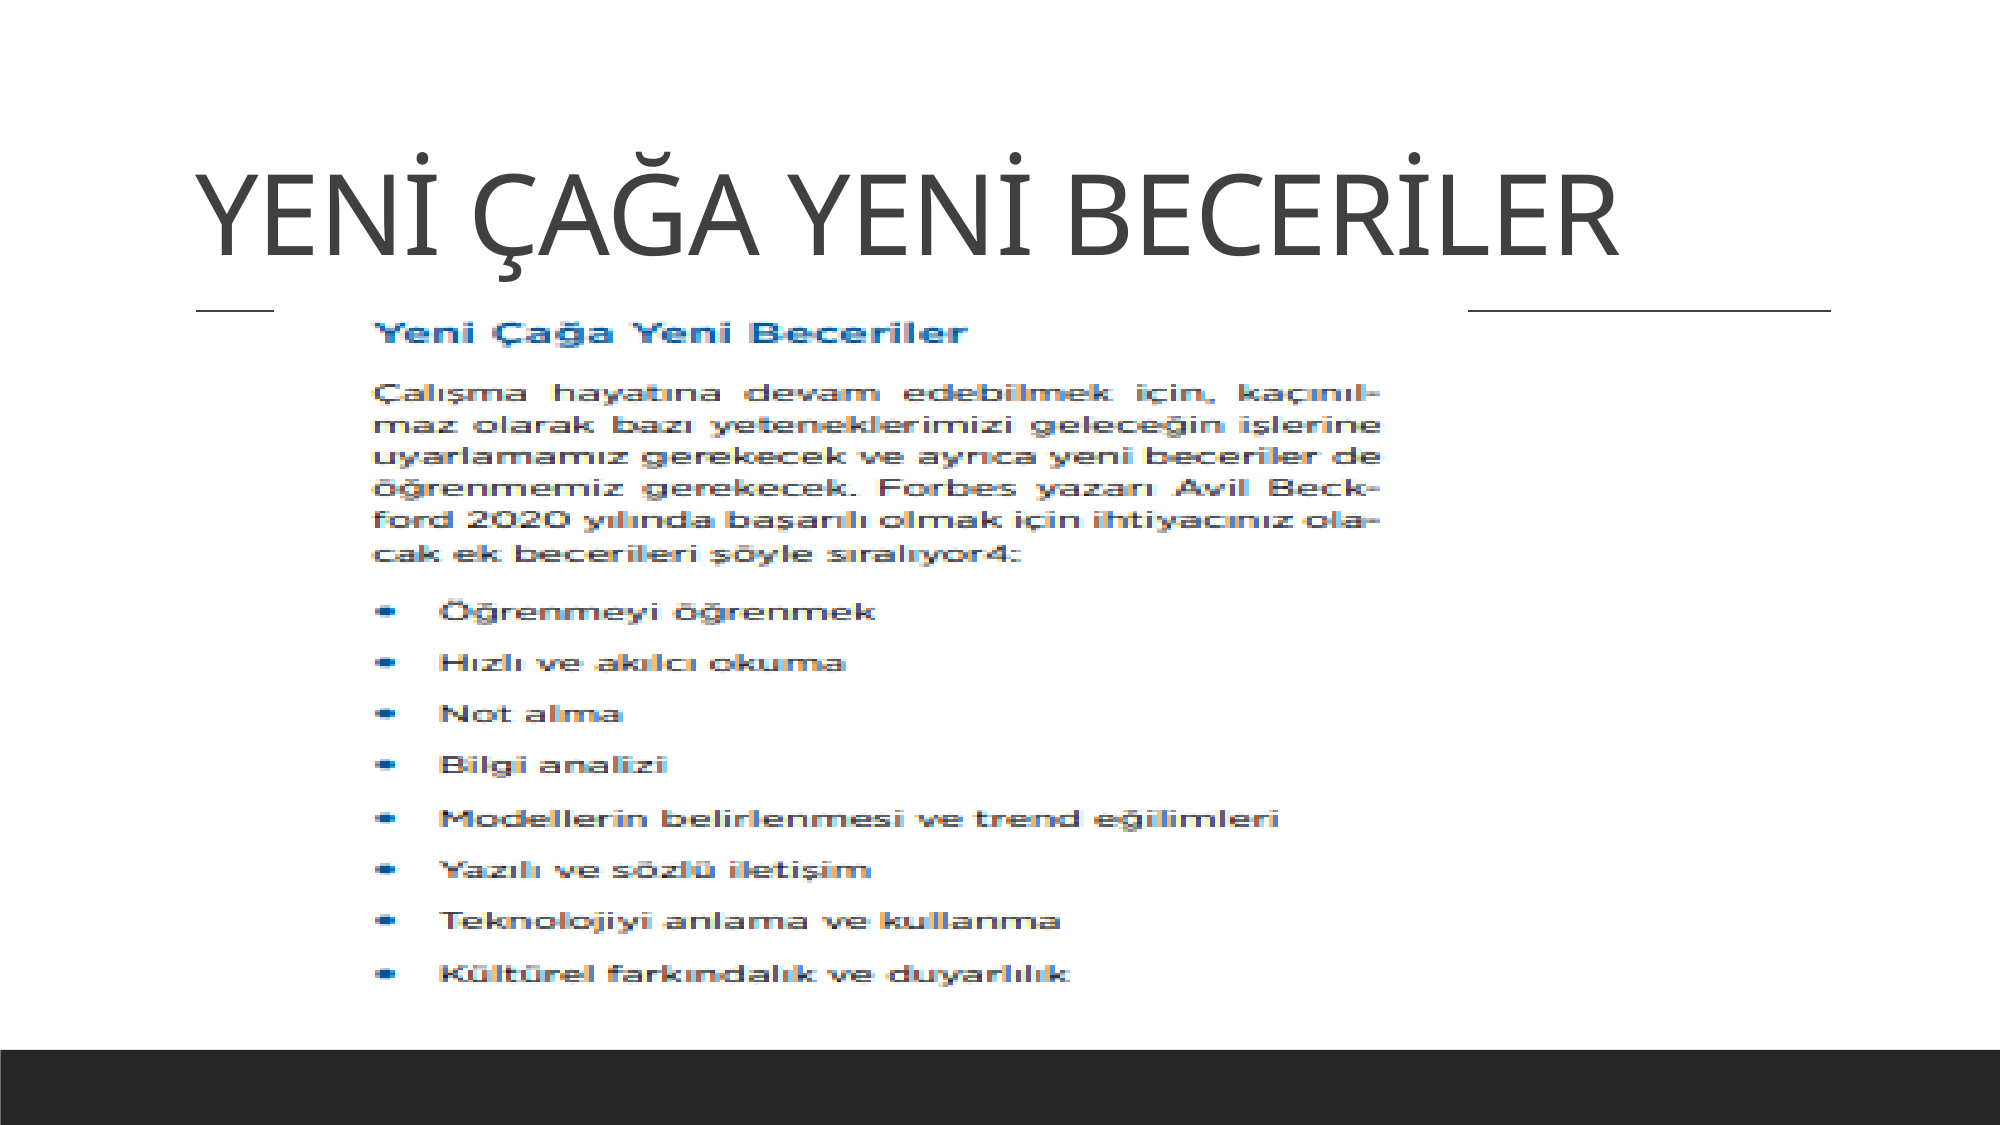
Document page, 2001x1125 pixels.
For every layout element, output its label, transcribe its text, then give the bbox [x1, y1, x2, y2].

title YENİ ÇAĞA YENİ BECERİLER [180, 47, 1830, 285]
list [274, 301, 1469, 1035]
